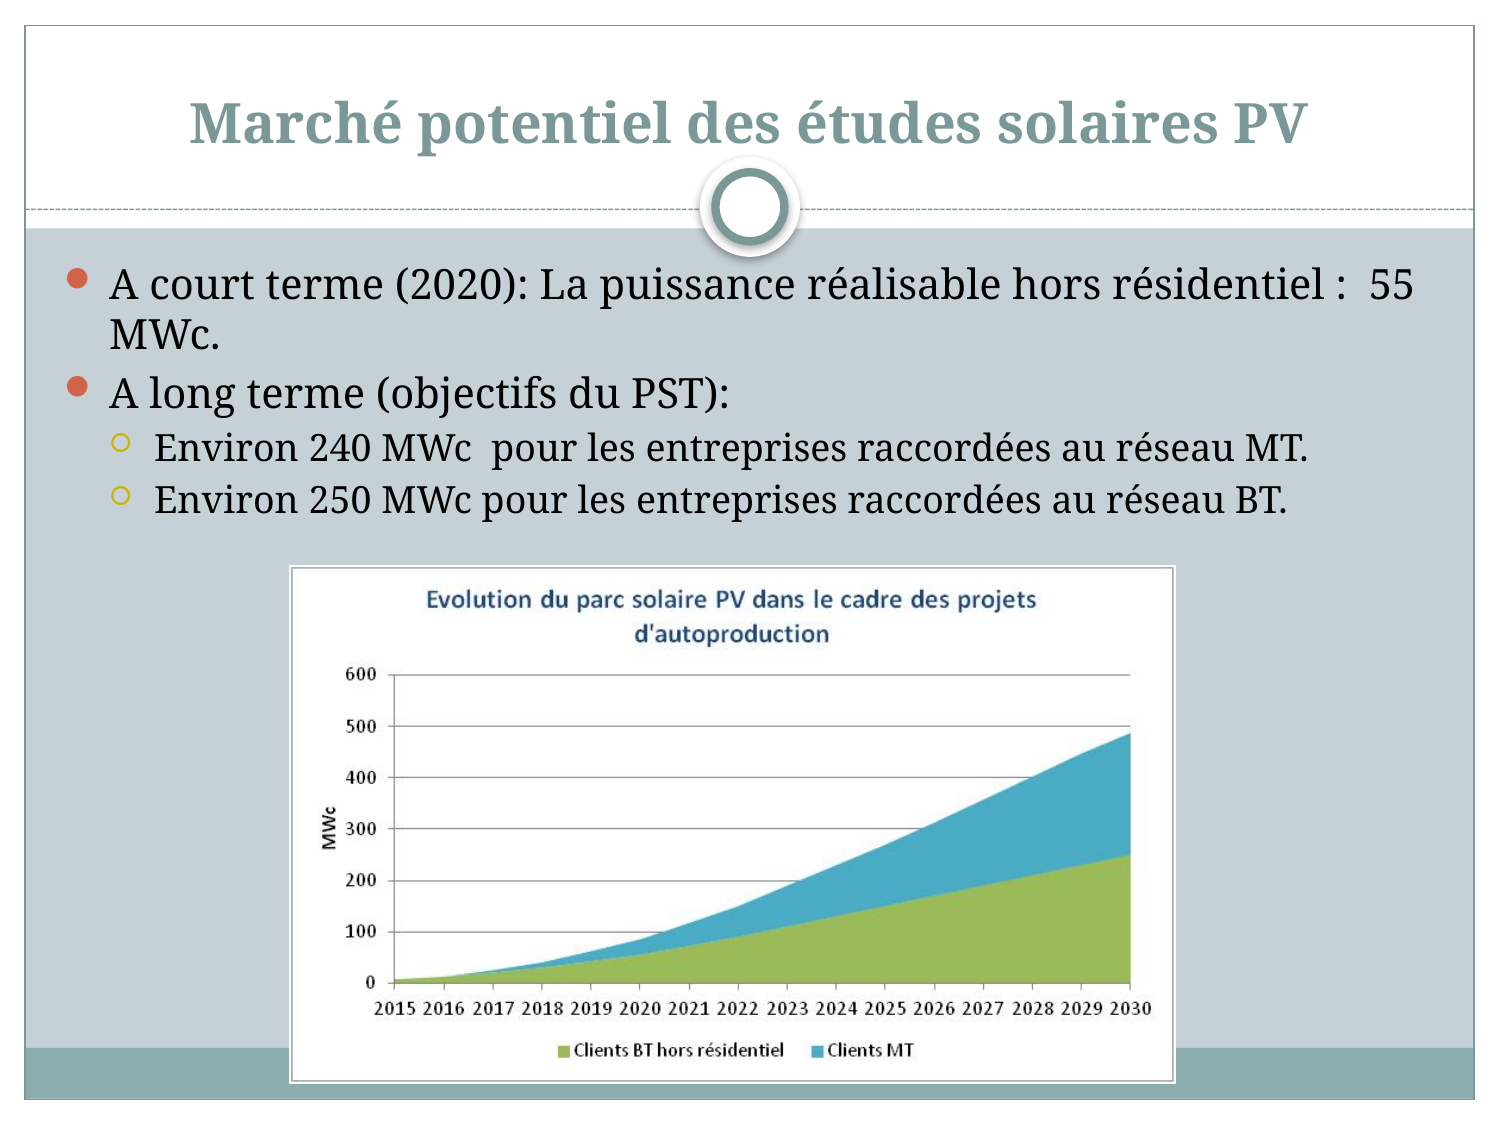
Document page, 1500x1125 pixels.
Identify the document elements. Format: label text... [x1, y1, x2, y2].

title Marché potentiel des études solaires PV [49, 37, 1450, 162]
list A court terme (2020): La puissance réalisable hors résidentiel : 55 MWc. A long terme (objectifs du PST): Environ 240 MWc pour les entreprises raccordées au réseau MT. Environ 250 MWc pour les entreprises raccordées au réseau BT. [49, 250, 1459, 551]
picture [288, 565, 1176, 1085]
